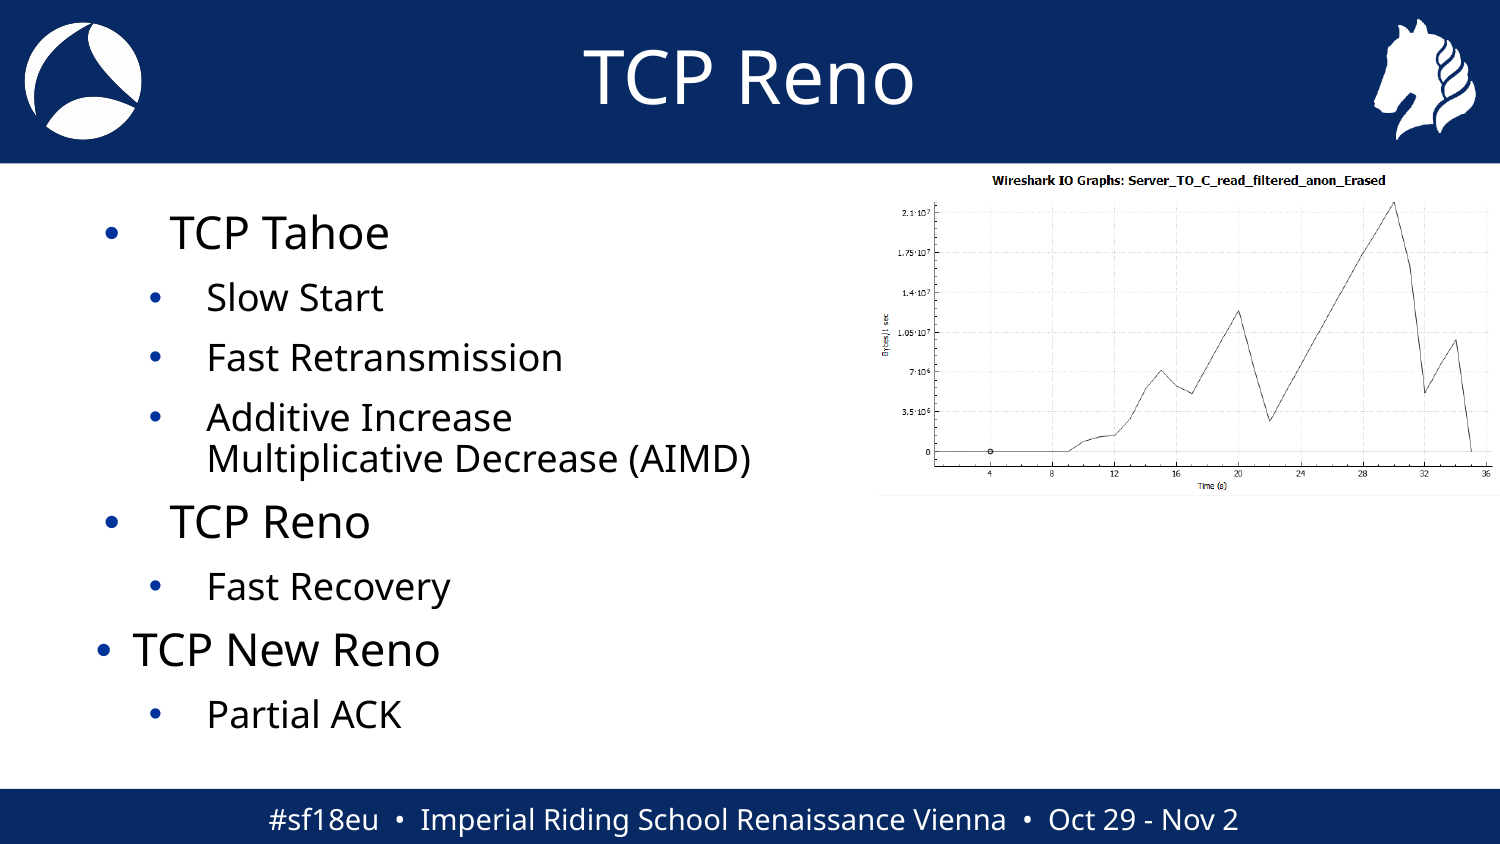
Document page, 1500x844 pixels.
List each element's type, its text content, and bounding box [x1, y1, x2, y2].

picture [878, 168, 1500, 496]
picture [1361, 8, 1489, 151]
list TCP Tahoe Slow Start Fast Retransmission Additive Increase Multiplicative Decrease (AIMD) TCP Reno Fast Recovery TCP New Reno Partial ACK [80, 195, 1428, 754]
picture [24, 22, 142, 140]
title TCP Reno [188, 0, 1312, 161]
